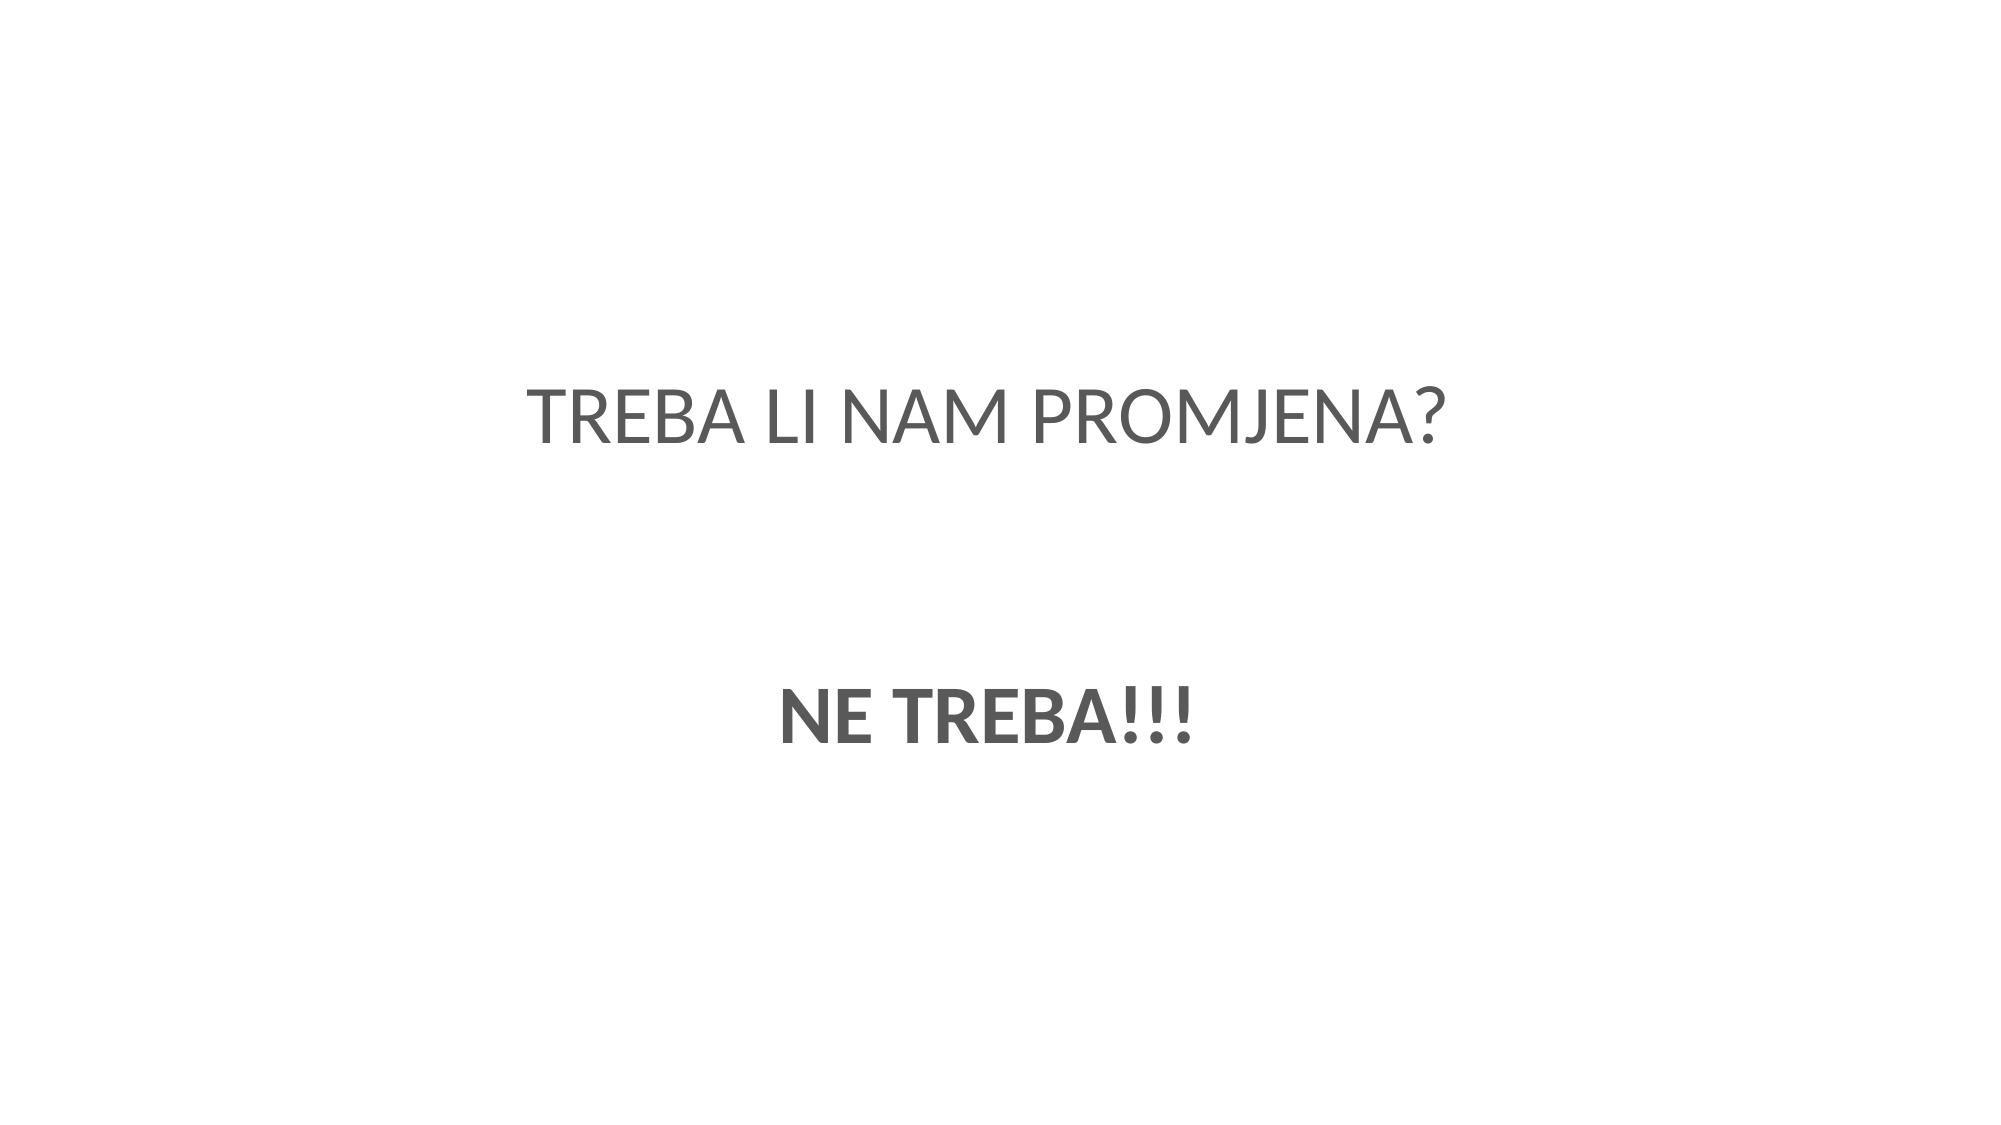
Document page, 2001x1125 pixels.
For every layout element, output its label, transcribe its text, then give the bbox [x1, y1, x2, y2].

text_box TREBA LI NAM PROMJENA? NE TREBA!!! [46, 303, 1931, 768]
